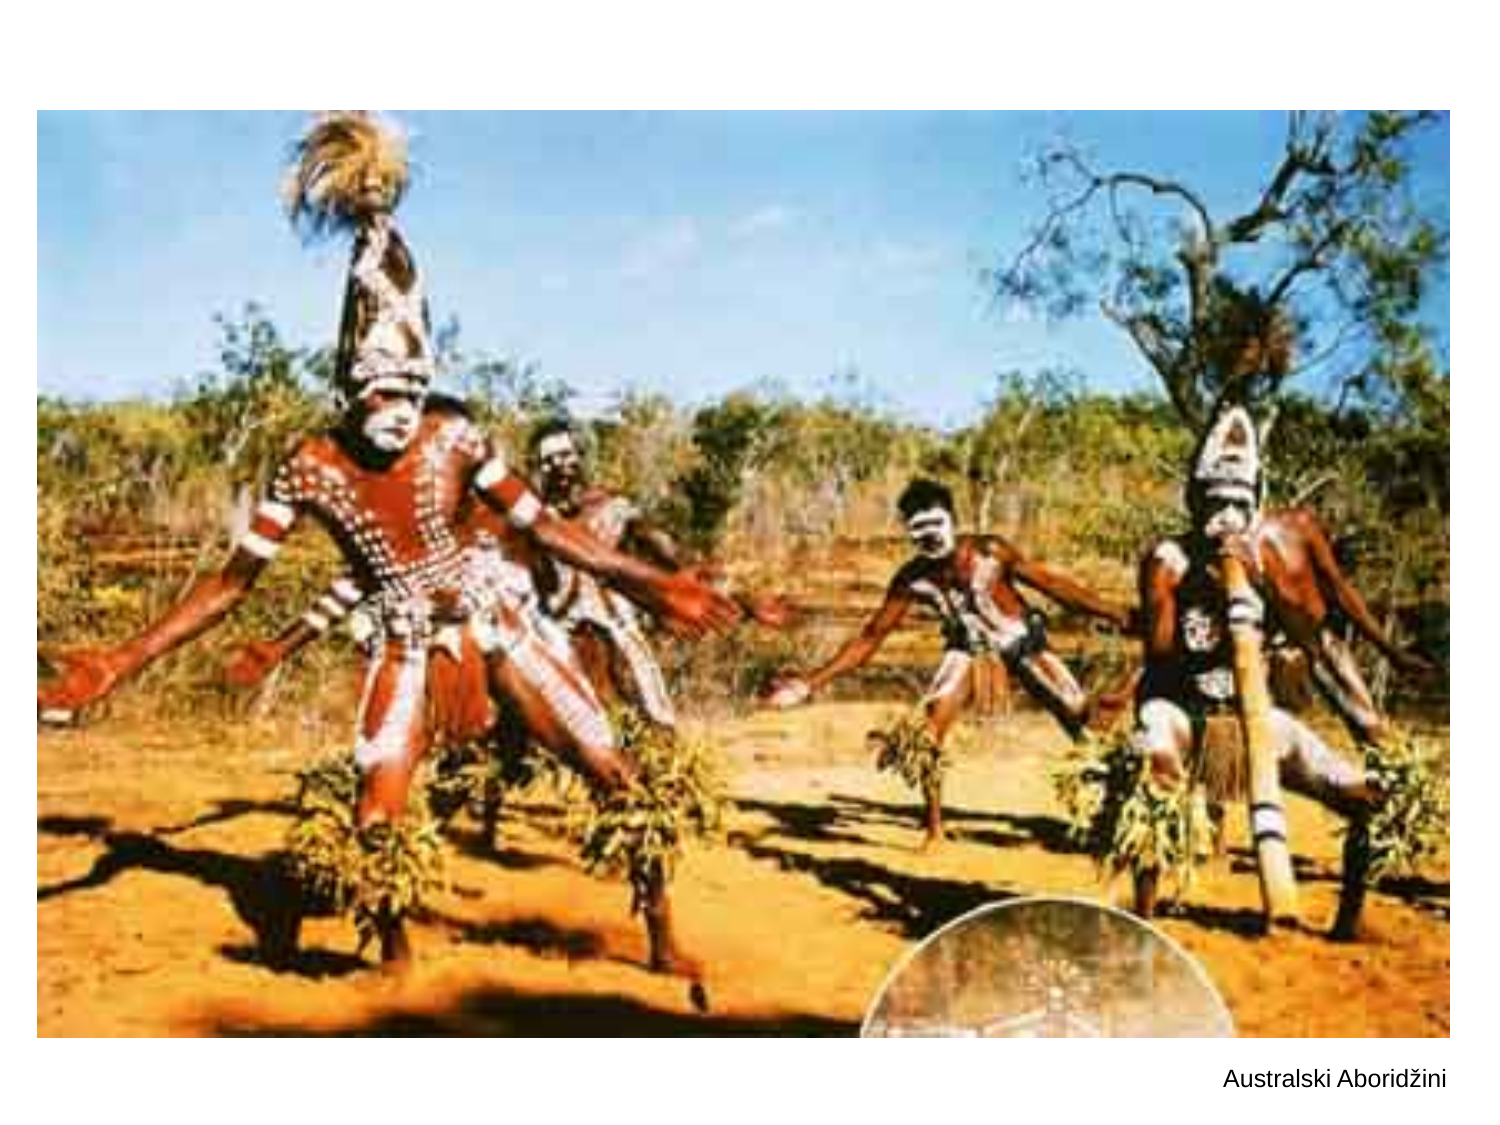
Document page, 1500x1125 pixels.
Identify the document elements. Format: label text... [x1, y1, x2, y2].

text_box Australski Aboridžini [1208, 1054, 1463, 1100]
picture [37, 109, 1451, 1038]
